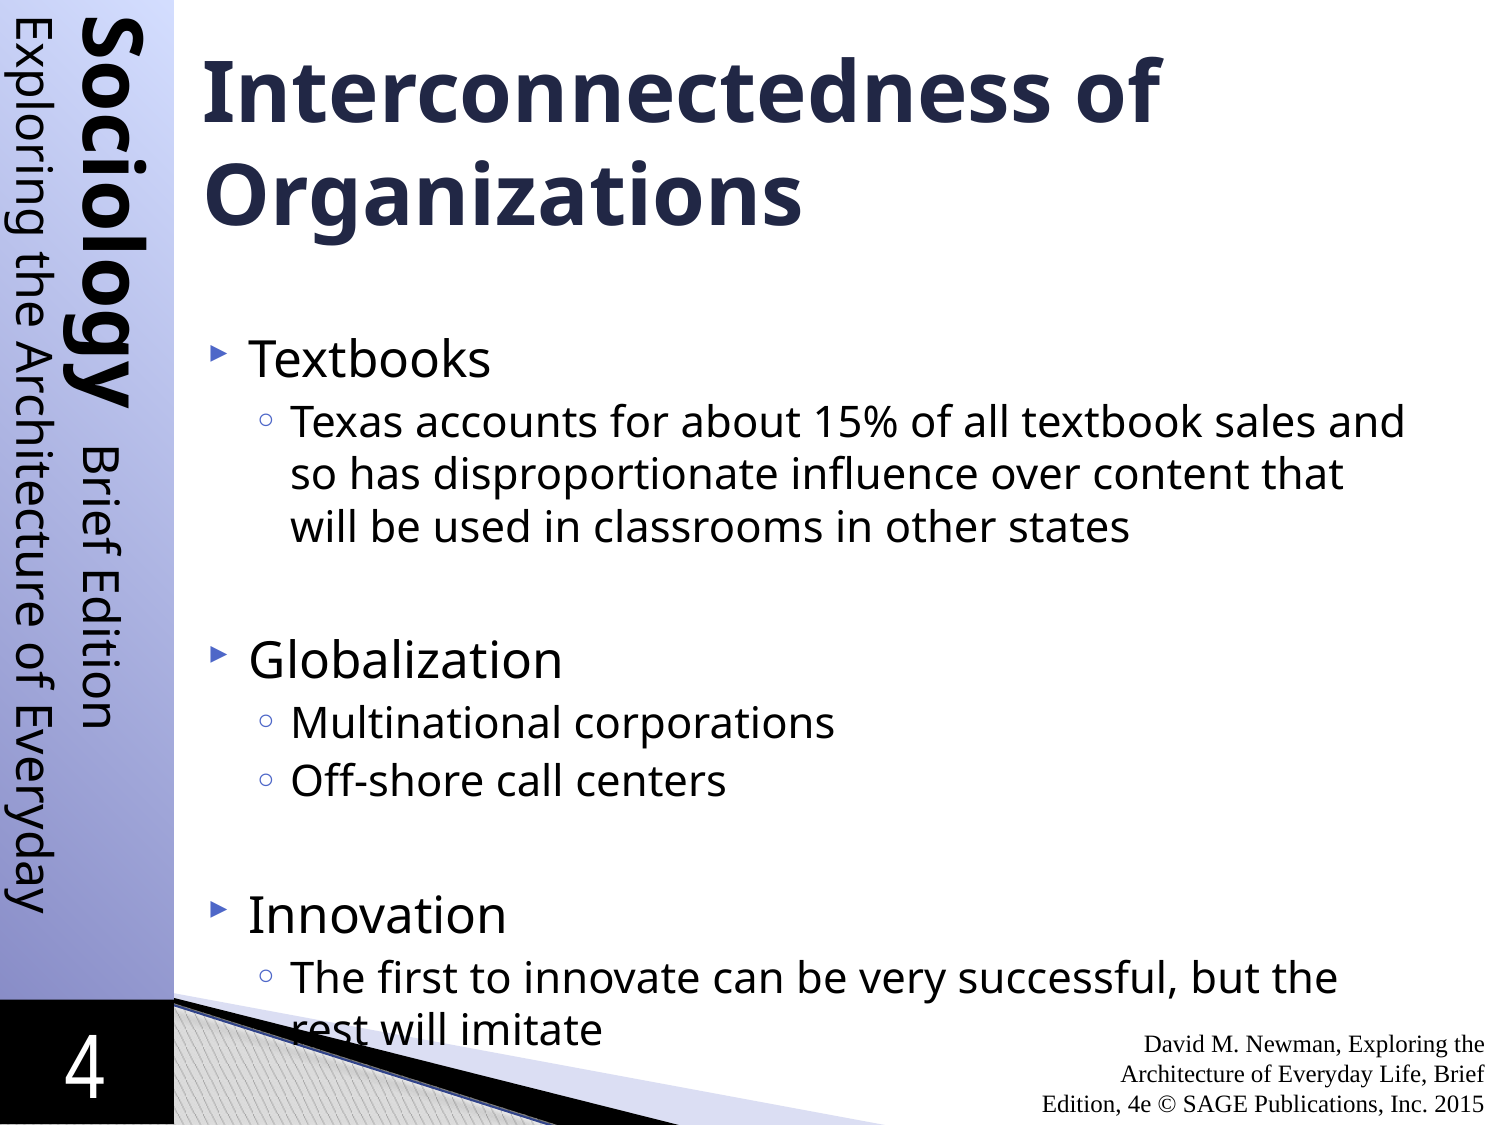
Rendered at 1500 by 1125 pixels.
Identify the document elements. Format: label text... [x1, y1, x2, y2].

list Textbooks Texas accounts for about 15% of all textbook sales and so has disproportionate influence over content that will be used in classrooms in other states Globalization Multinational corporations Off-shore call centers Innovation The first to innovate can be very successful, but the rest will imitate [174, 249, 1425, 1063]
title Interconnectedness of Organizations [187, 37, 1500, 243]
picture [362, 1063, 558, 1125]
footer David M. Newman, Exploring the Architecture of Everyday Life, Brief Edition, 4e © SAGE Publications, Inc. 2015 [1025, 1065, 1500, 1125]
